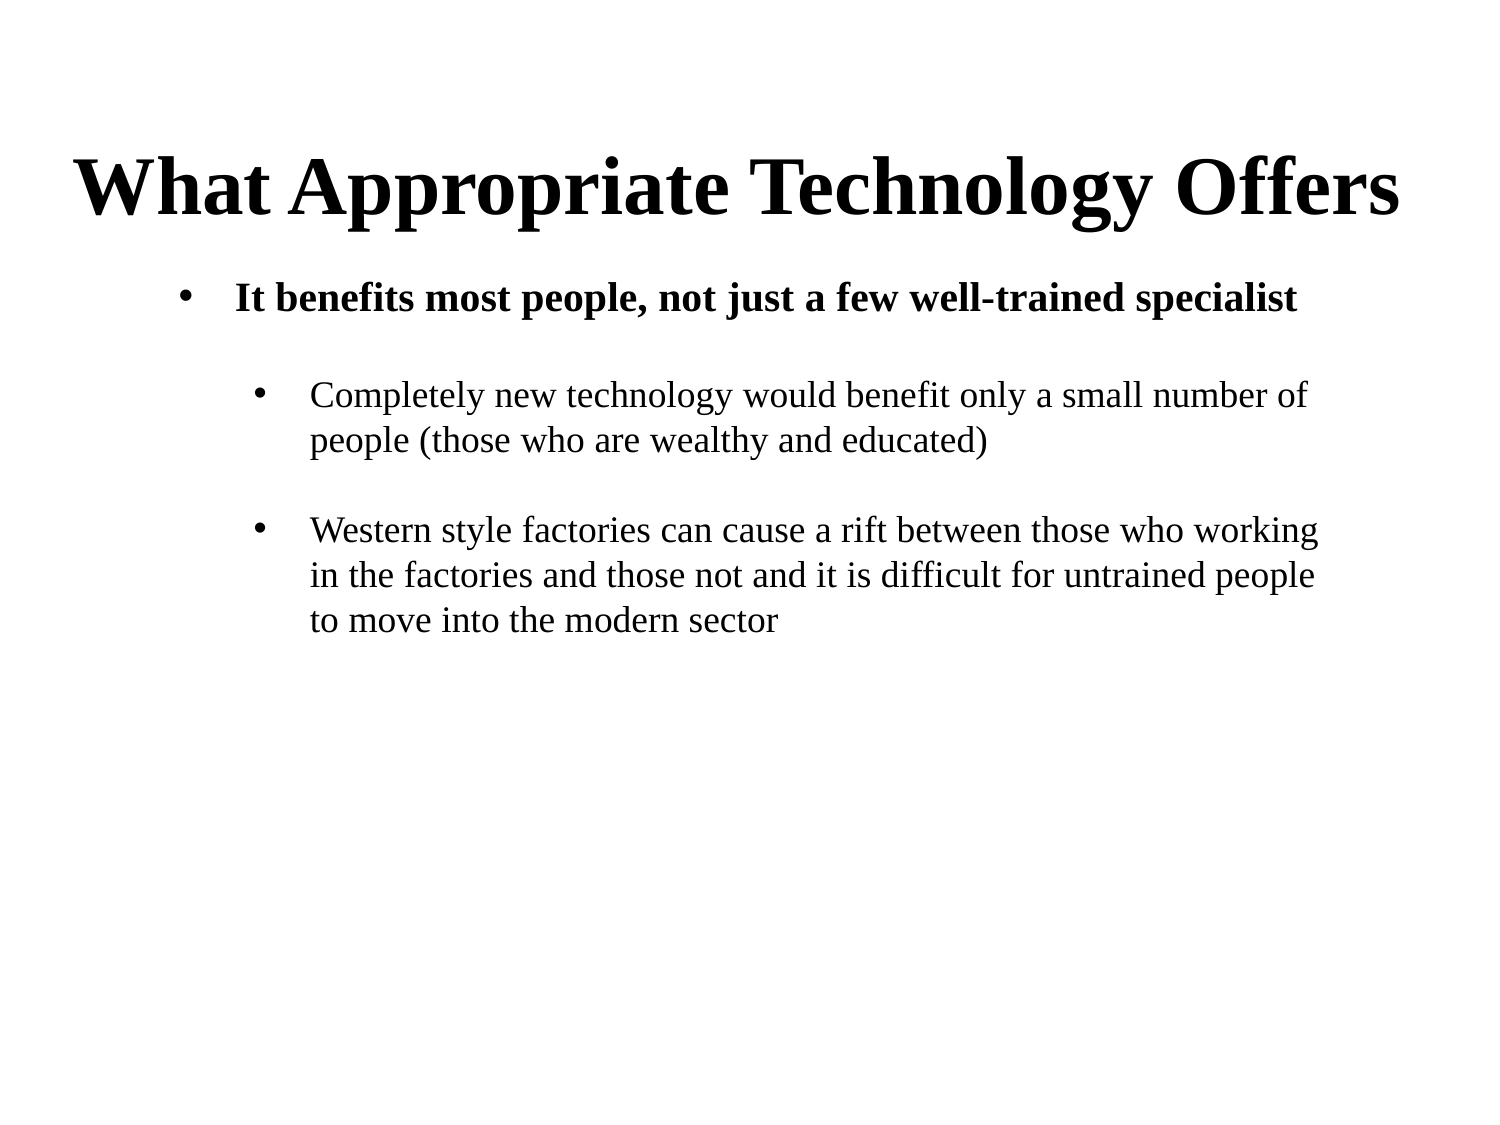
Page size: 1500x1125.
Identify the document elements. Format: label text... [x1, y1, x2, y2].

title What Appropriate Technology Offers [34, 99, 1441, 263]
text_box It benefits most people, not just a few well-trained specialist Completely new technology would benefit only a small number of people (those who are wealthy and educated) Western style factories can cause a rift between those who working in the factories and those not and it is difficult for untrained people to move into the modern sector [163, 262, 1350, 693]
